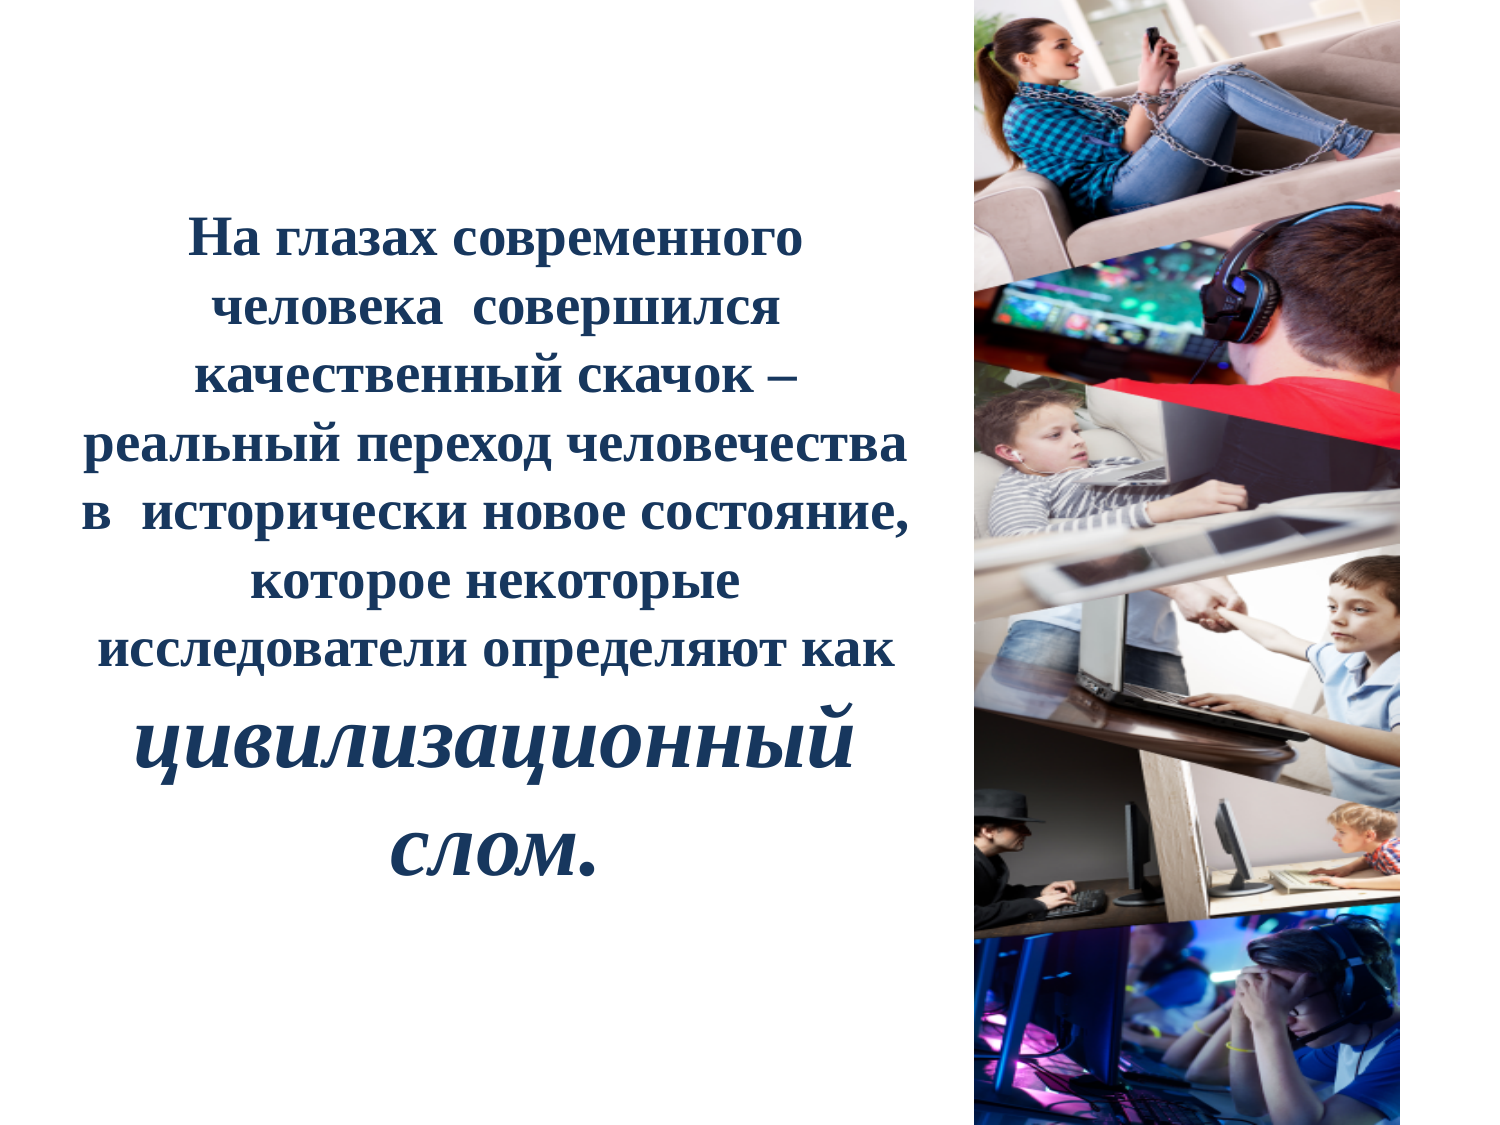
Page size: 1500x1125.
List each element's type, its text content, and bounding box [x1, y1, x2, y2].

list На глазах современного человека совершился качественный скачок – реальный переход человечества в исторически новое состояние, которое некоторые исследователи определяют как цивилизационный слом. [64, 104, 928, 973]
picture [974, 0, 1400, 1125]
